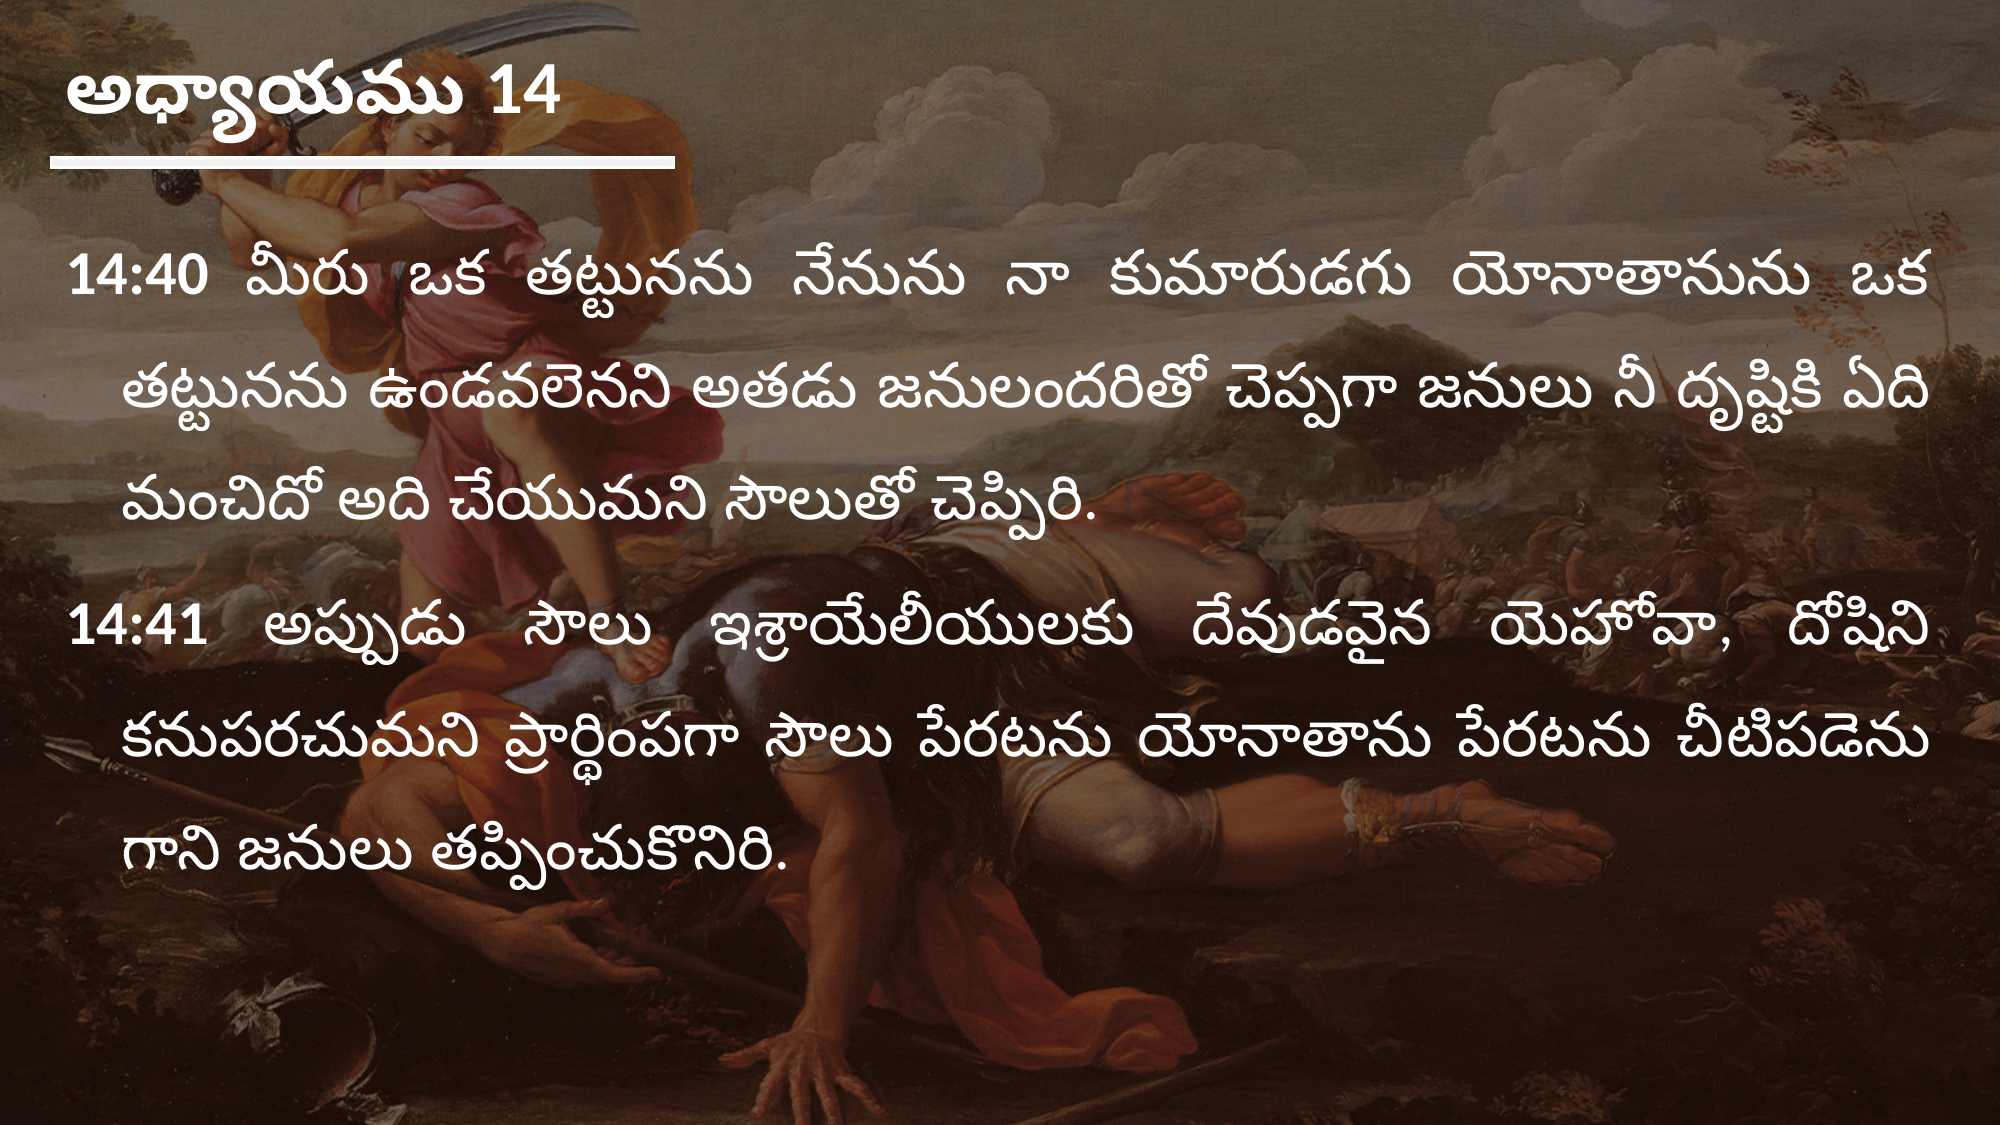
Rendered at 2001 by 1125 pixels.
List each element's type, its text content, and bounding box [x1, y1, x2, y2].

list 14:40 మీరు ఒక తట్టునను నేనును నా కుమారుడగు యోనాతానును ఒక తట్టునను ఉండవలెనని అతడు జనులందరితో చెప్పగా జనులు నీ దృష్టికి ఏది మంచిదో అది చేయుమని సౌలుతో చెప్పిరి. 14:41 అప్పుడు సౌలు ఇశ్రాయేలీయులకు దేవుడవైన యెహోవా, దోషిని కనుపరచుమని ప్రార్థింపగా సౌలు పేరటను యోనాతాను పేరటను చీటిపడెను గాని జనులు తప్పించుకొనిరి. [50, 187, 1946, 1063]
picture [0, 0, 2000, 1125]
title అధ్యాయము 14 [50, 0, 1925, 167]
